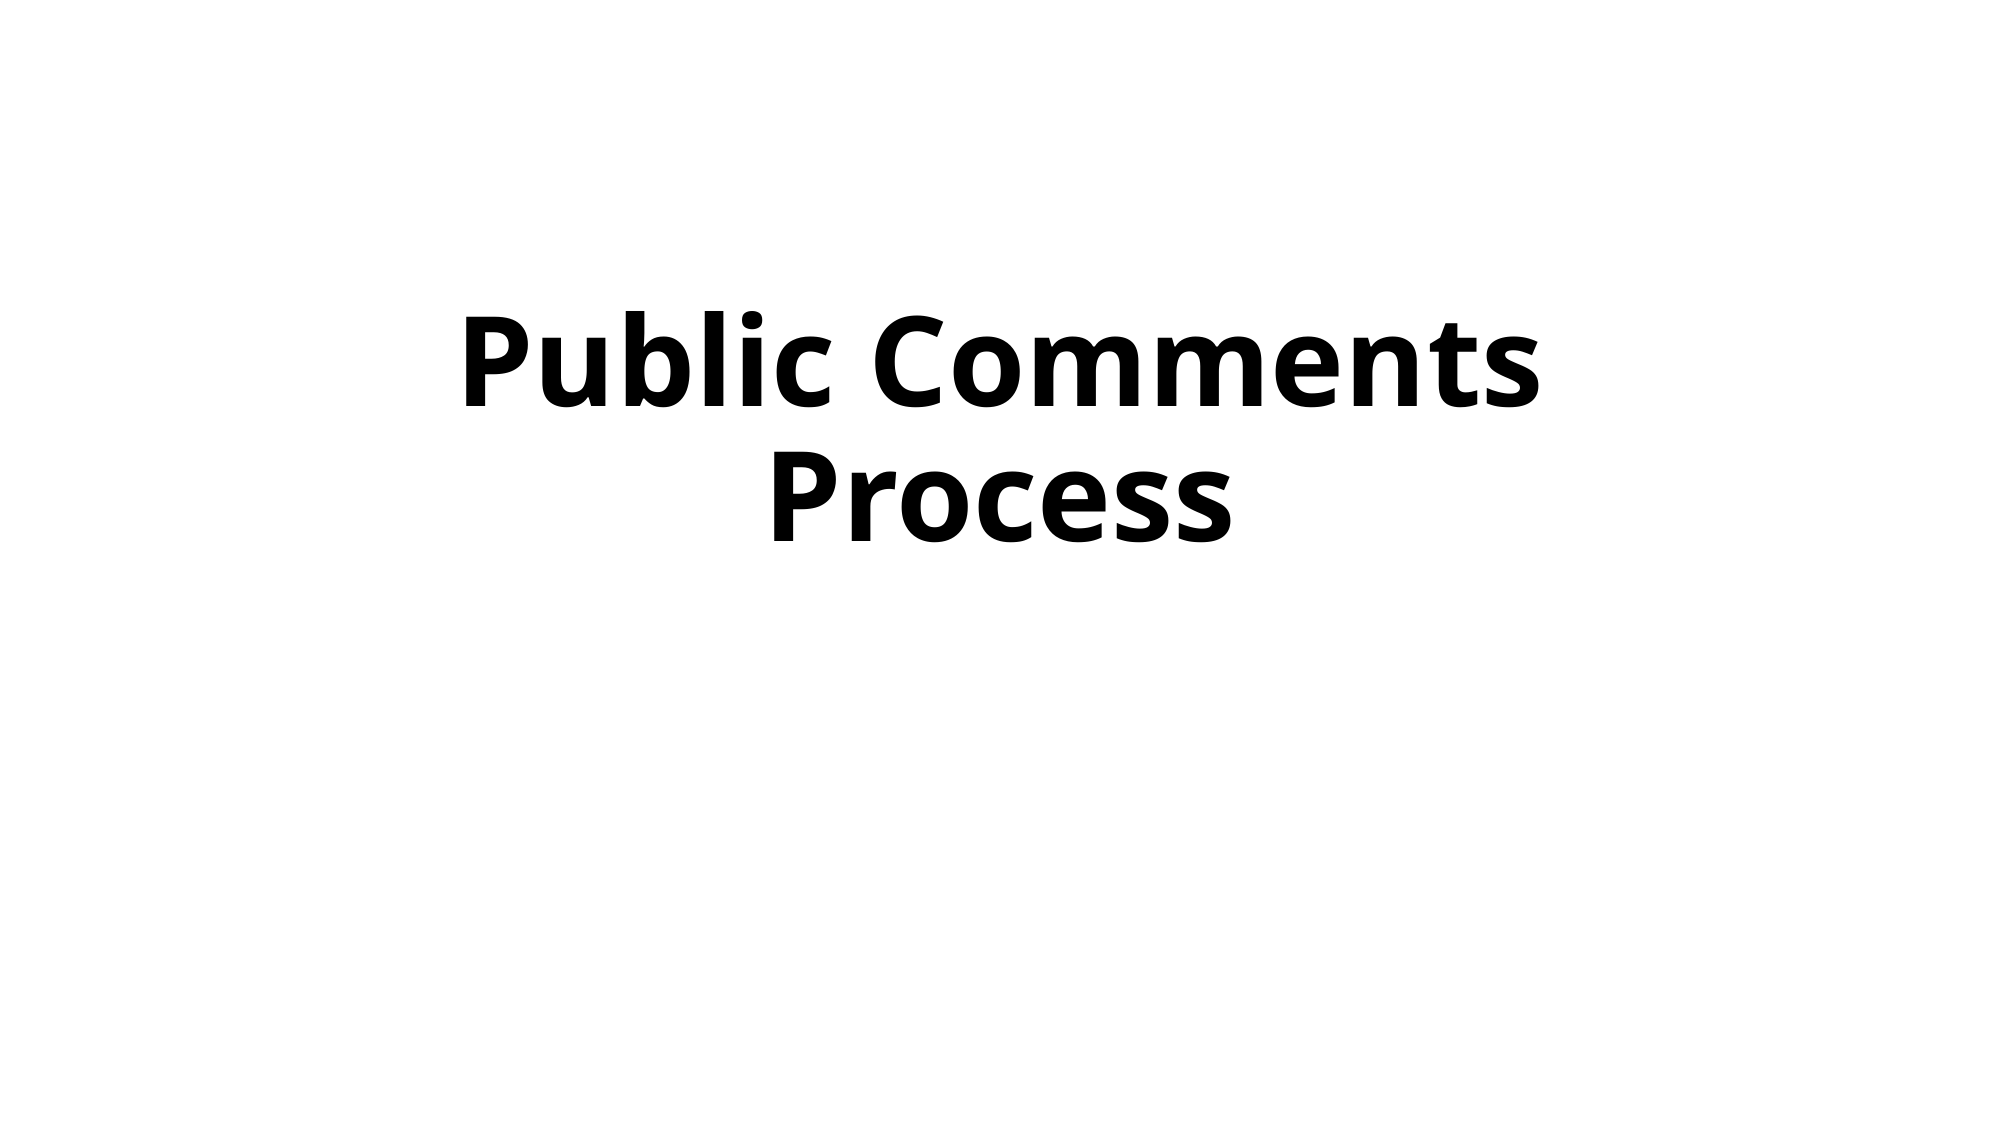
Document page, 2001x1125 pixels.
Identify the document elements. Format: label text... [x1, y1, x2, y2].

title Public Comments Process [249, 184, 1750, 576]
